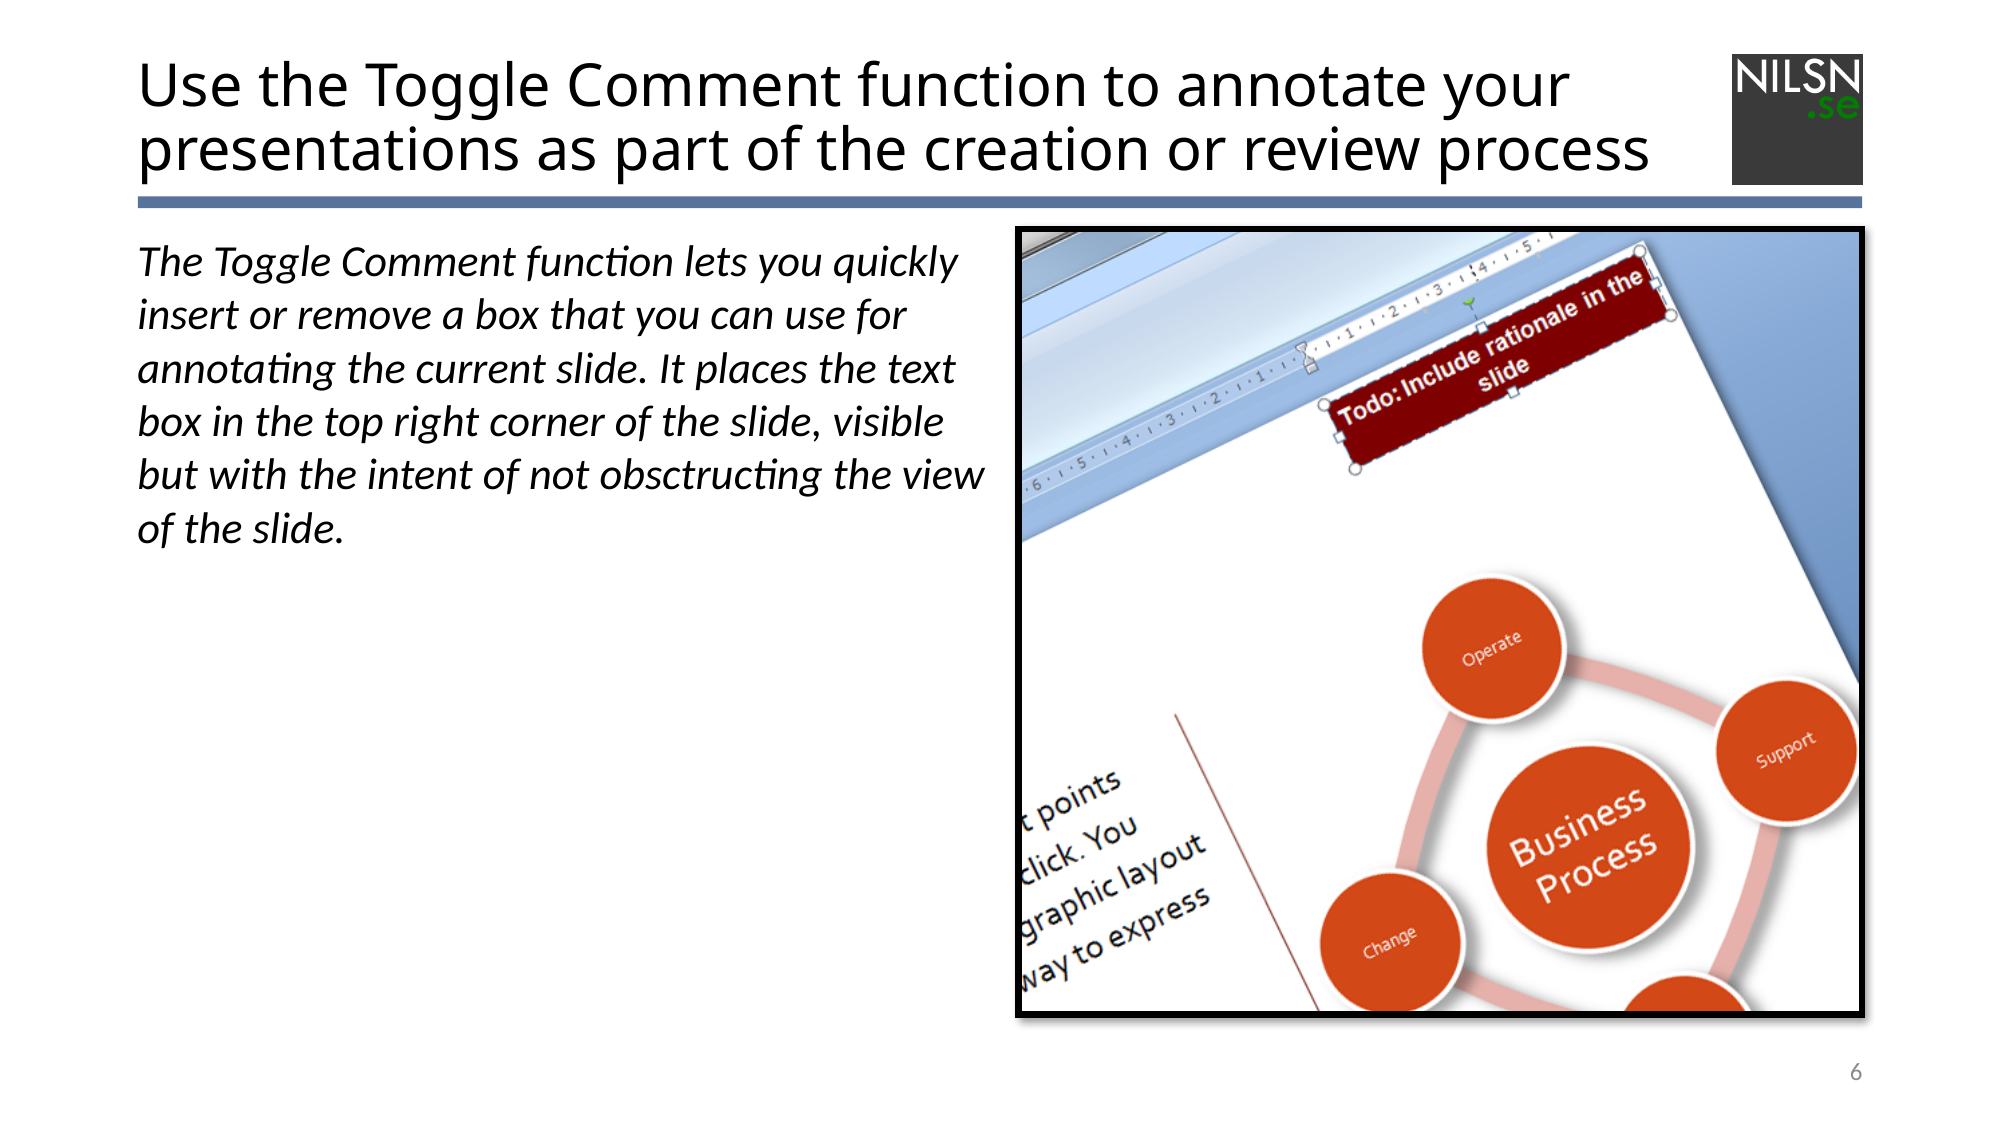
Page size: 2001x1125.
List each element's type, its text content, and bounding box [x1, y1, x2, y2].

list The Toggle Comment function lets you quickly insert or remove a box that you can use for annotating the current slide. It places the text box in the top right corner of the slide, visible but with the intent of not obsctructing the view of the slide. [137, 231, 988, 1012]
picture [1732, 54, 1863, 185]
slide_number 6 [1412, 1046, 1863, 1094]
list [1021, 231, 1859, 1012]
title Use the Toggle Comment function to annotate your presentations as part of the creation or review process [137, 54, 1697, 185]
